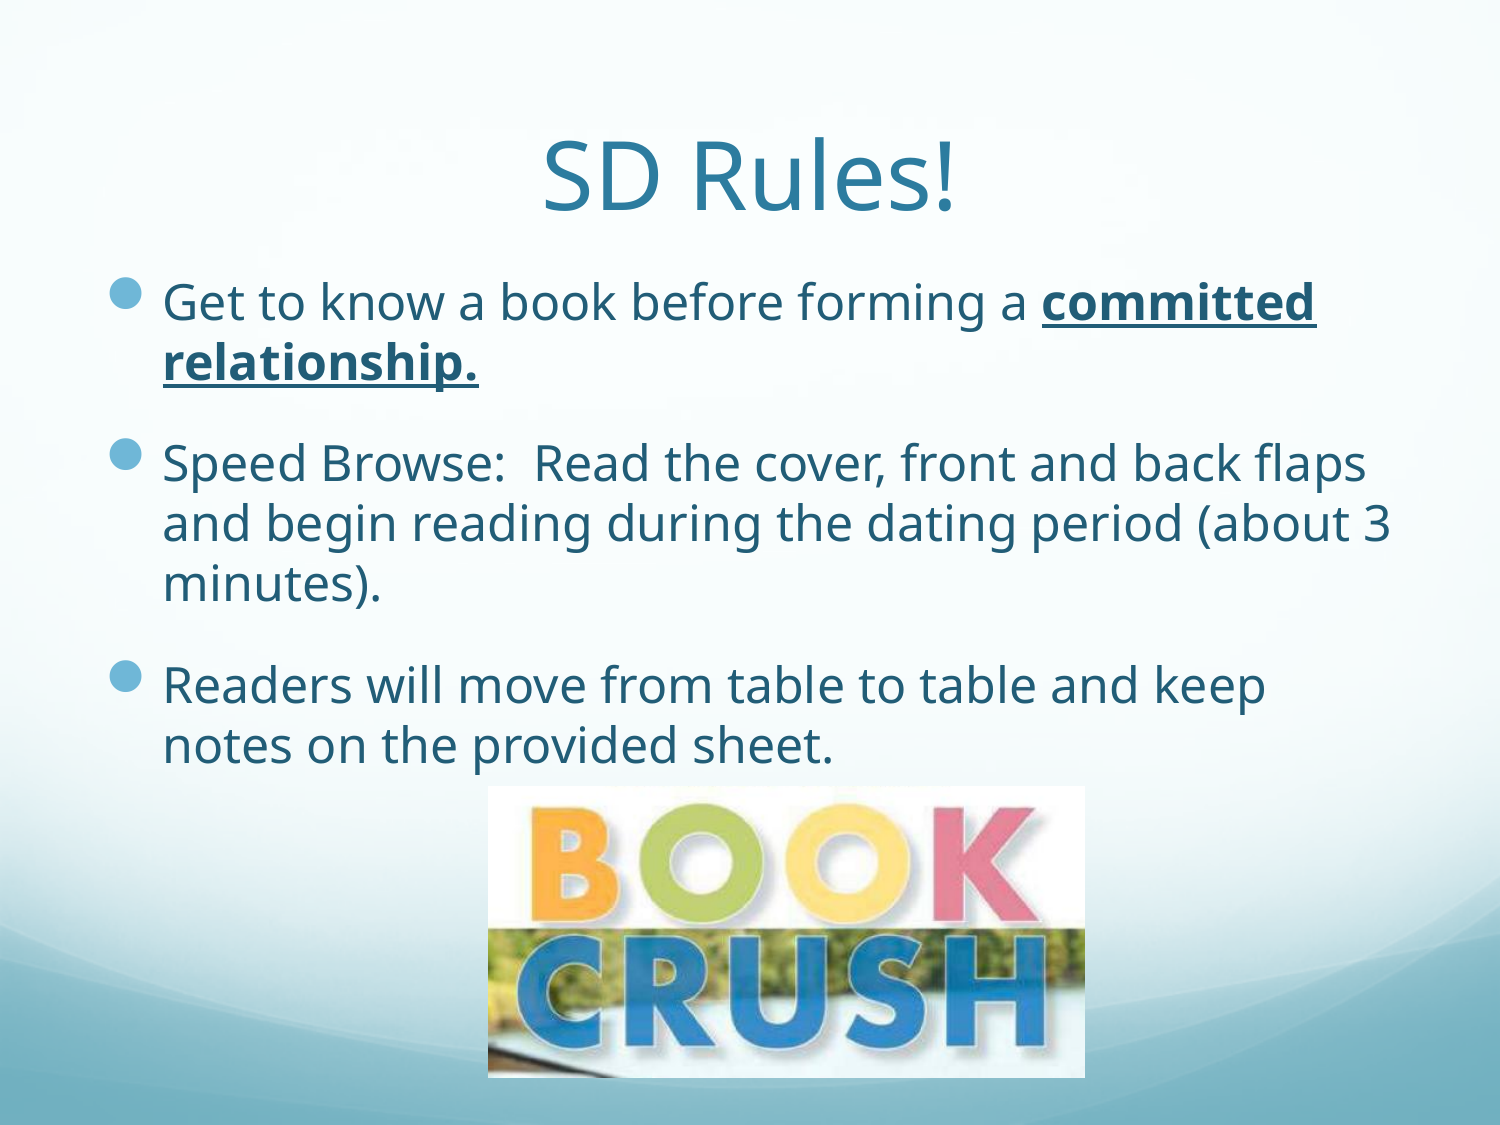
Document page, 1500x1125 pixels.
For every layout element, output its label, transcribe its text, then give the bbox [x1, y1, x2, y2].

list Get to know a book before forming a committed relationship. Speed Browse: Read the cover, front and back flaps and begin reading during the dating period (about 3 minutes). Readers will move from table to table and keep notes on the provided sheet. [90, 262, 1410, 975]
picture [488, 785, 1086, 1079]
title SD Rules! [90, 17, 1410, 237]
